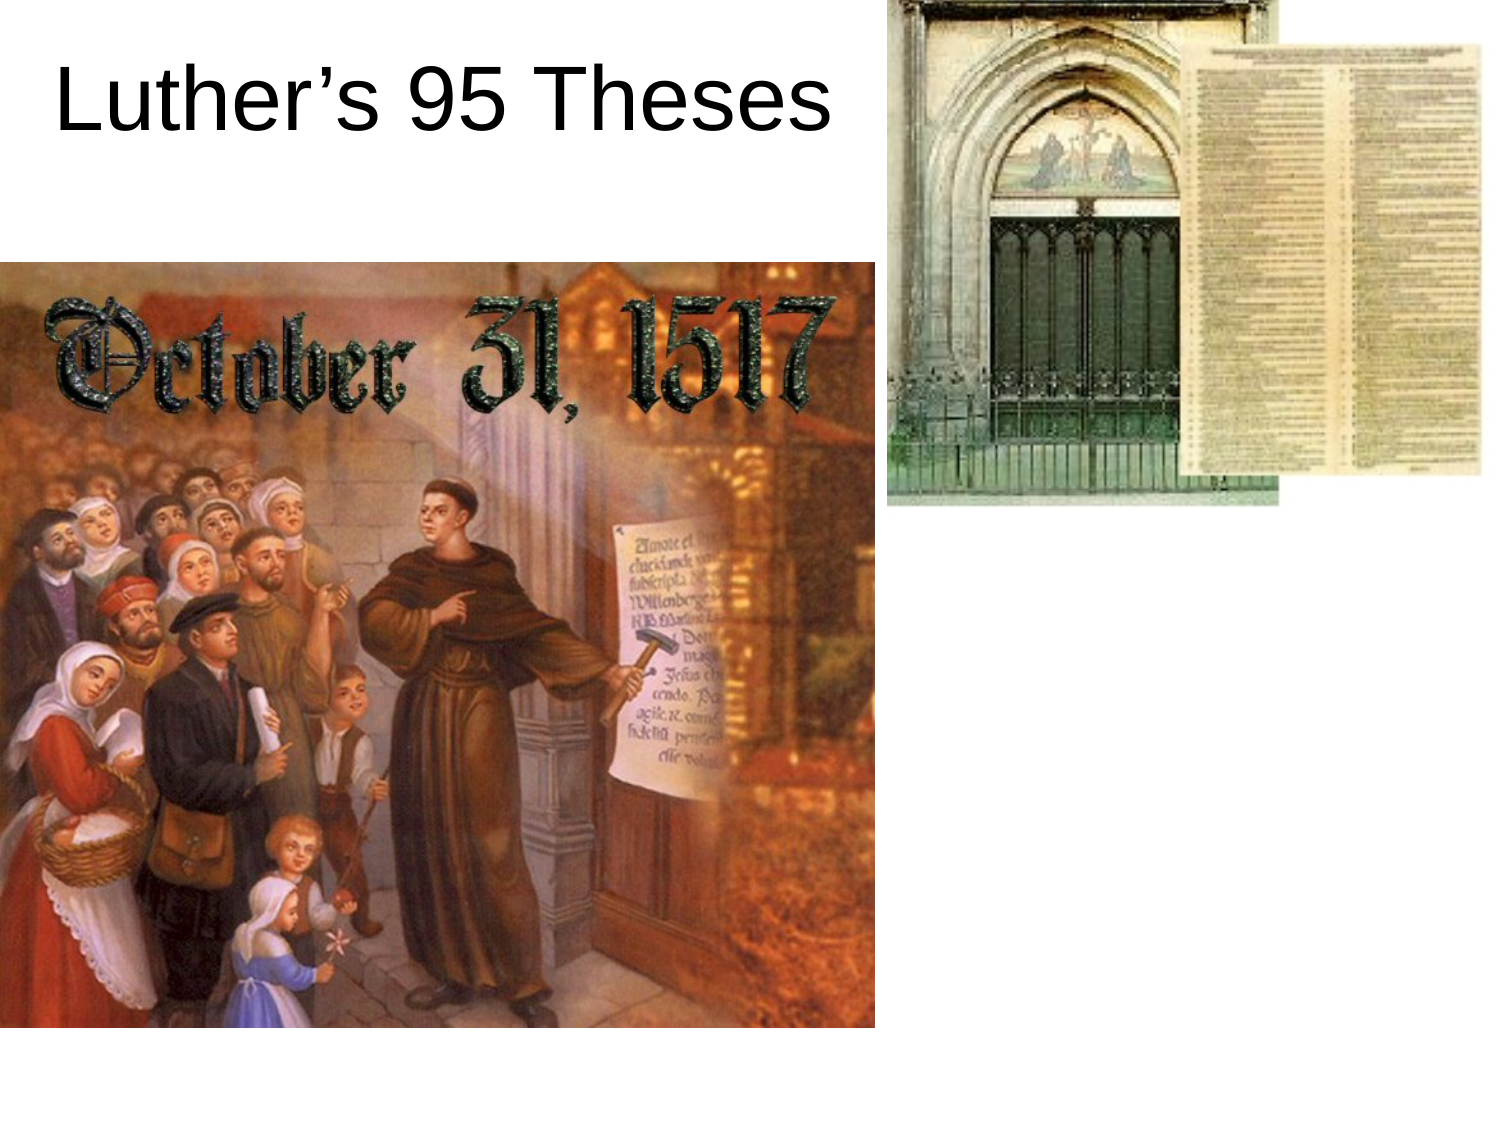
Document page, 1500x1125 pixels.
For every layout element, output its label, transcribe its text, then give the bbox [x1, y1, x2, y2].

title Luther’s 95 Theses [0, 0, 885, 188]
picture [887, 0, 1500, 522]
picture [0, 262, 876, 1029]
